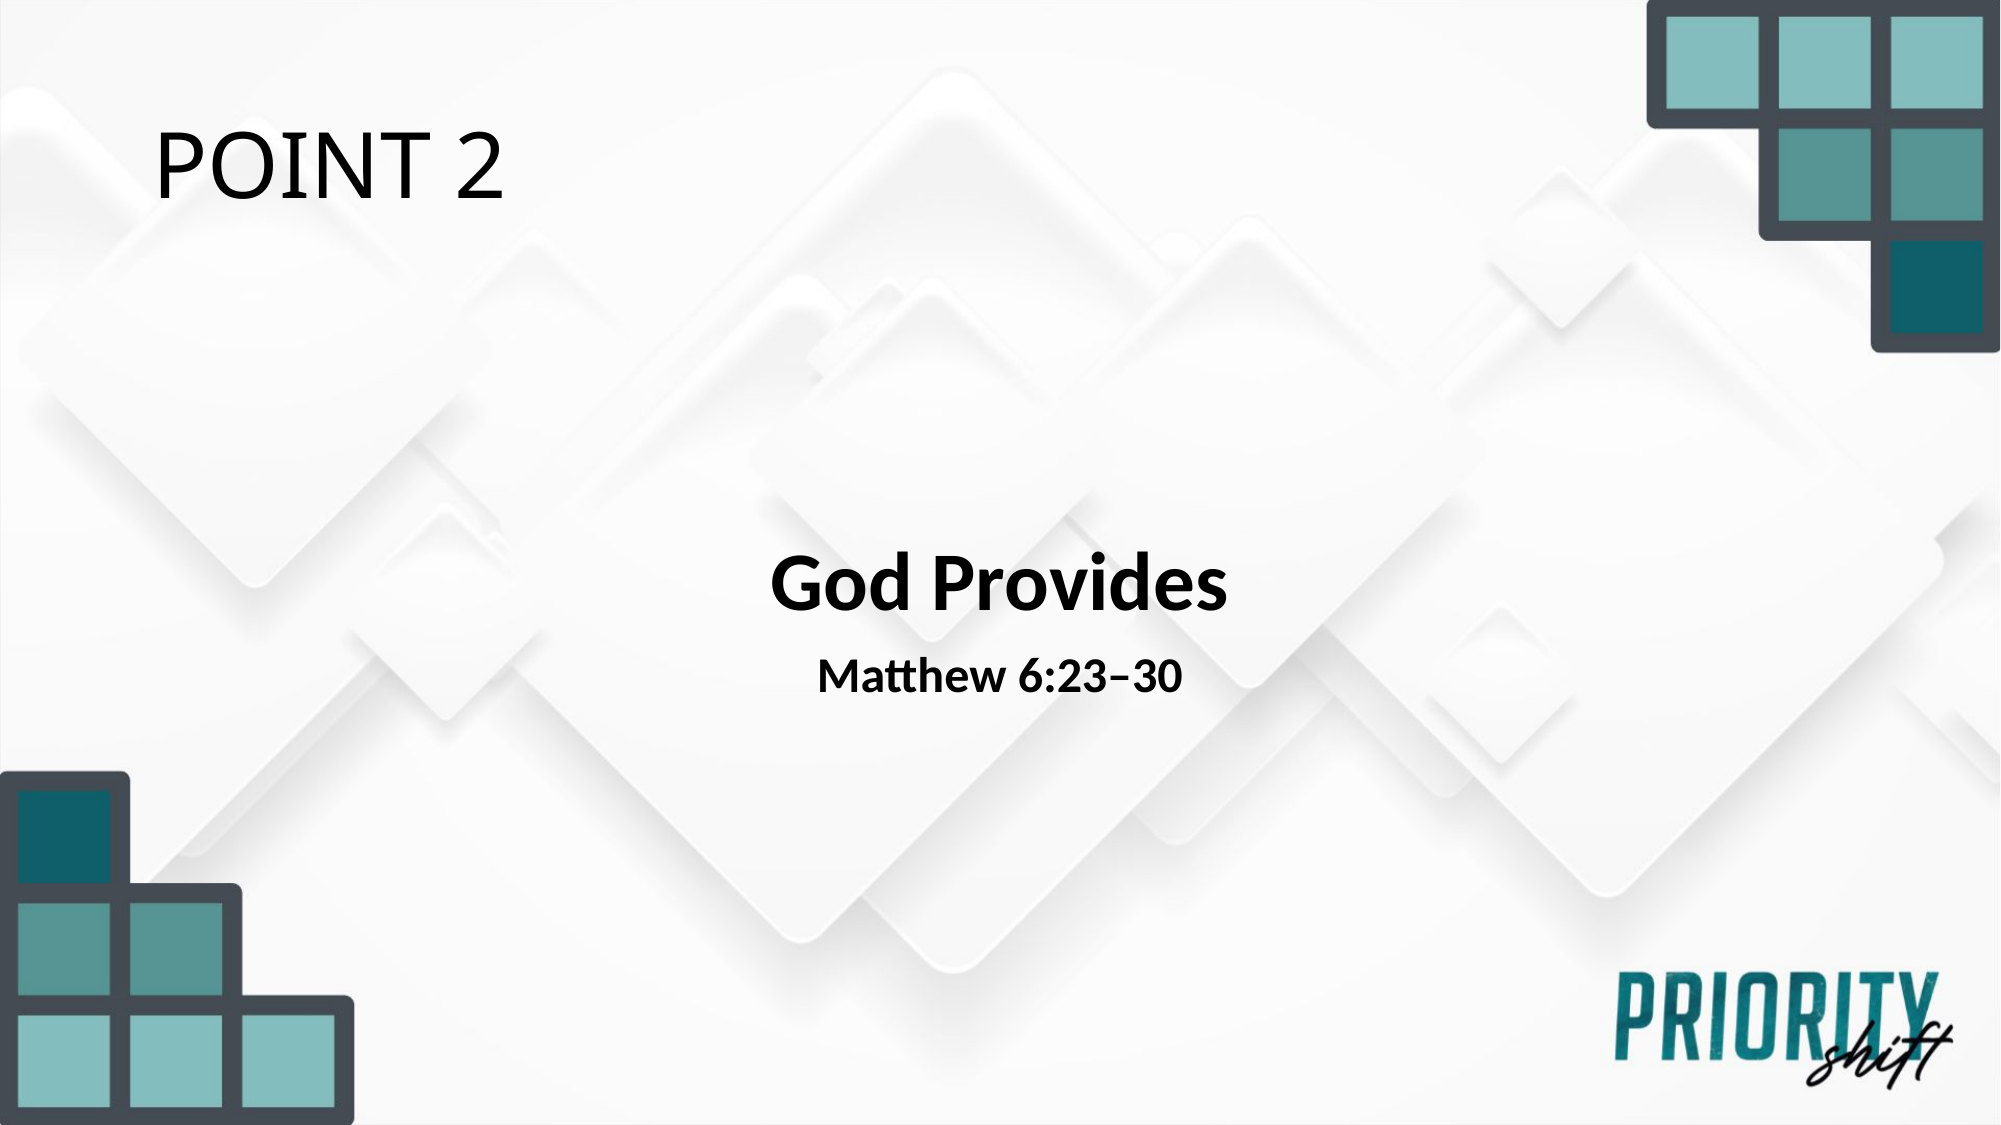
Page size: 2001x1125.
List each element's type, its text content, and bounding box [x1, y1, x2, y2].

picture [0, 0, 2001, 1125]
title POINT 2 [137, 59, 1863, 278]
list God Provides Matthew 6:23–30 [137, 299, 1863, 1014]
